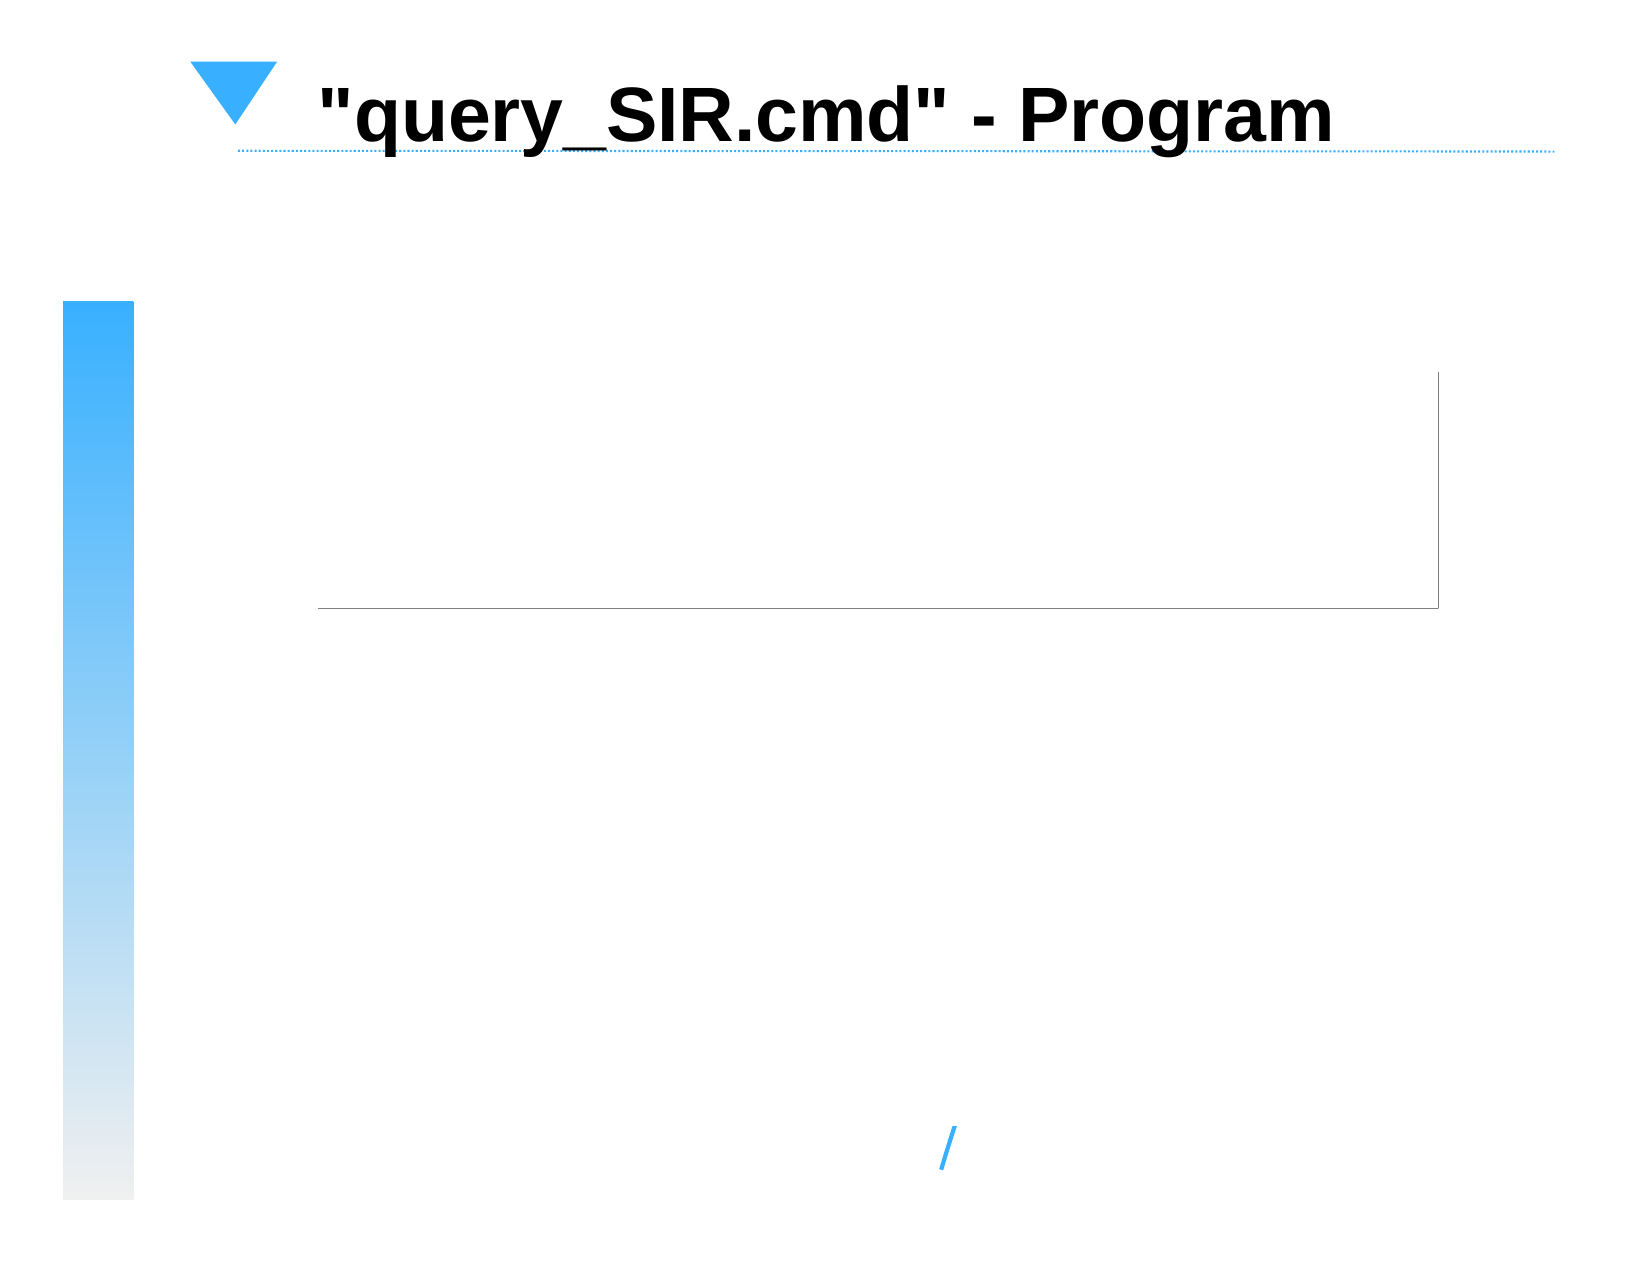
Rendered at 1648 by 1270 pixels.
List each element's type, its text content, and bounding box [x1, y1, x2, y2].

picture [317, 371, 1601, 1127]
text_box [941, 1134, 977, 1170]
text_box [190, 61, 278, 125]
text_box "query_SIR.cmd" - Program [317, 64, 1549, 158]
text_box [63, 301, 134, 1200]
